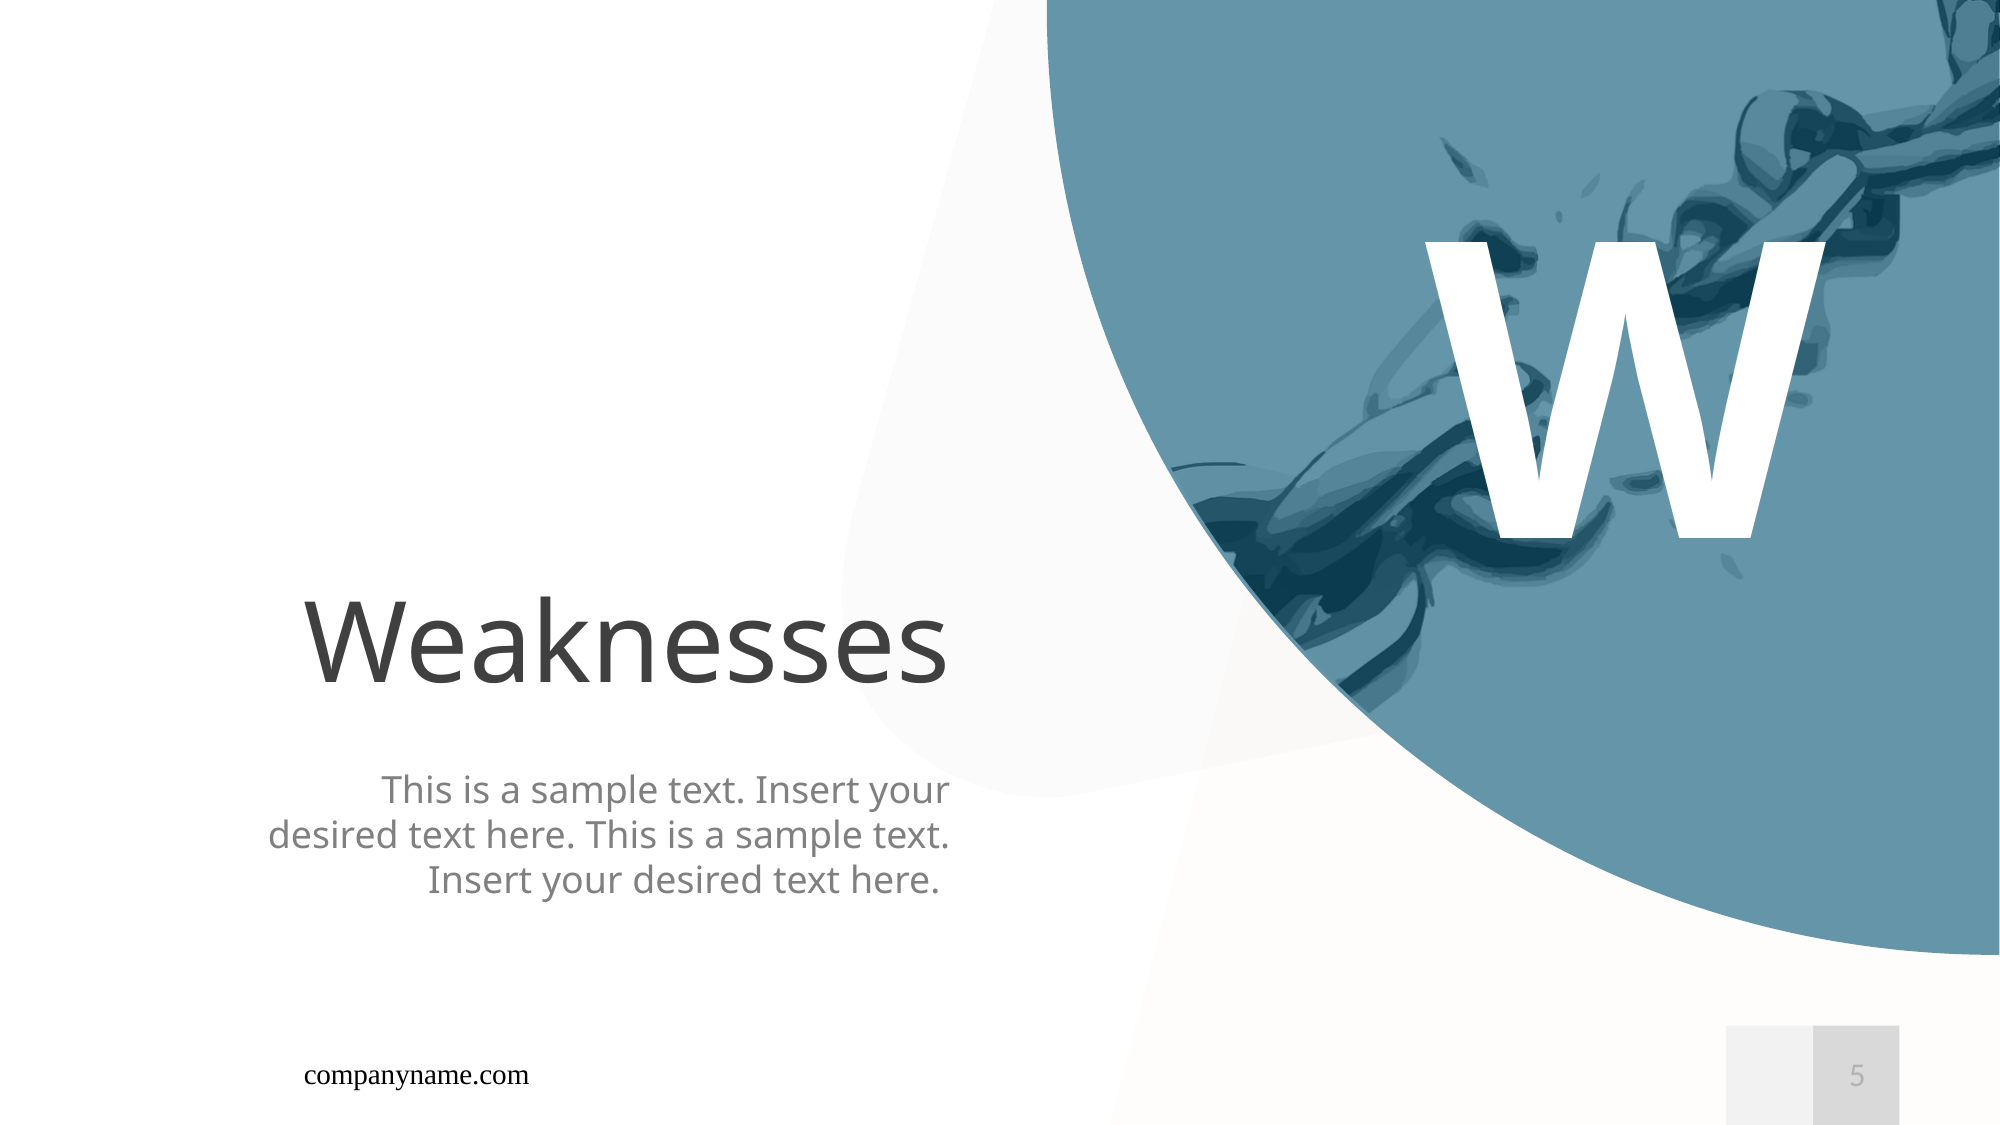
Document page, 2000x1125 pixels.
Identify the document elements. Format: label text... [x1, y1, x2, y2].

slide_number 5 [1814, 1042, 1900, 1103]
footer companyname.com [99, 1042, 734, 1103]
picture [1049, 0, 2000, 953]
text_box Weaknesses [248, 562, 951, 713]
text_box This is a sample text. Insert your desired text here. This is a sample text. Insert your desired text here. [248, 758, 951, 909]
